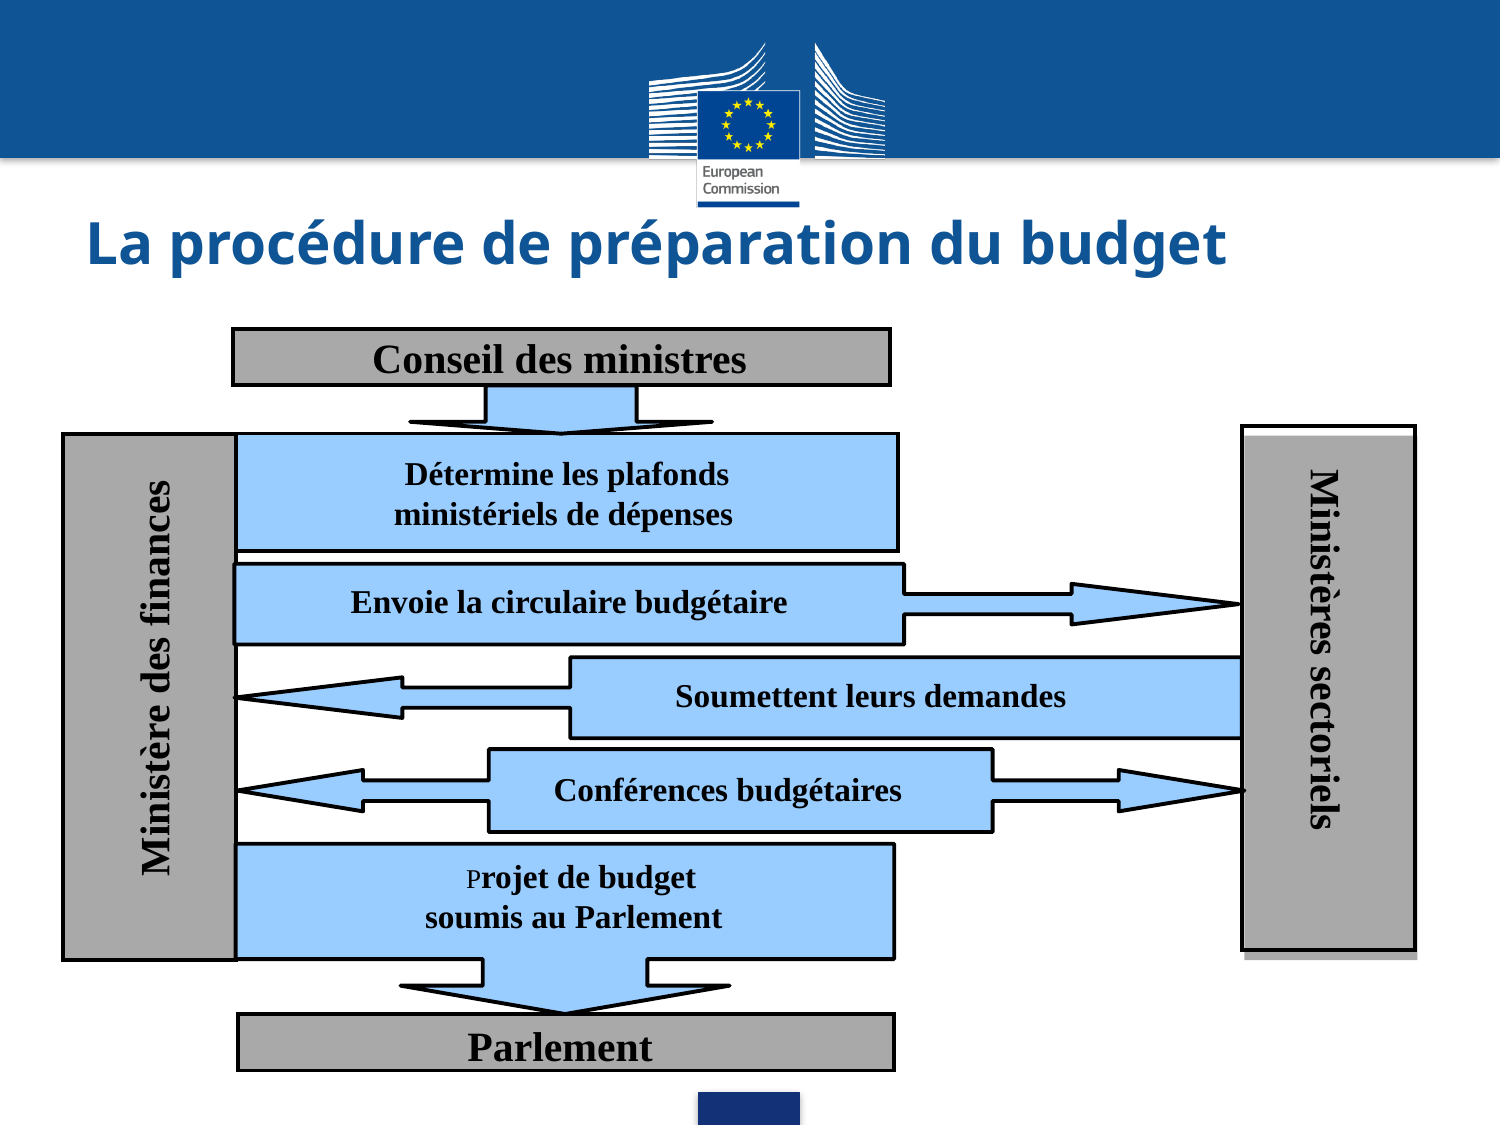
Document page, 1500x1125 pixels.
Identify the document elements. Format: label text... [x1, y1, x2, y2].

text_box La procédure de préparation du budget [11, 199, 1483, 293]
picture [649, 42, 885, 199]
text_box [37, 311, 1448, 1086]
